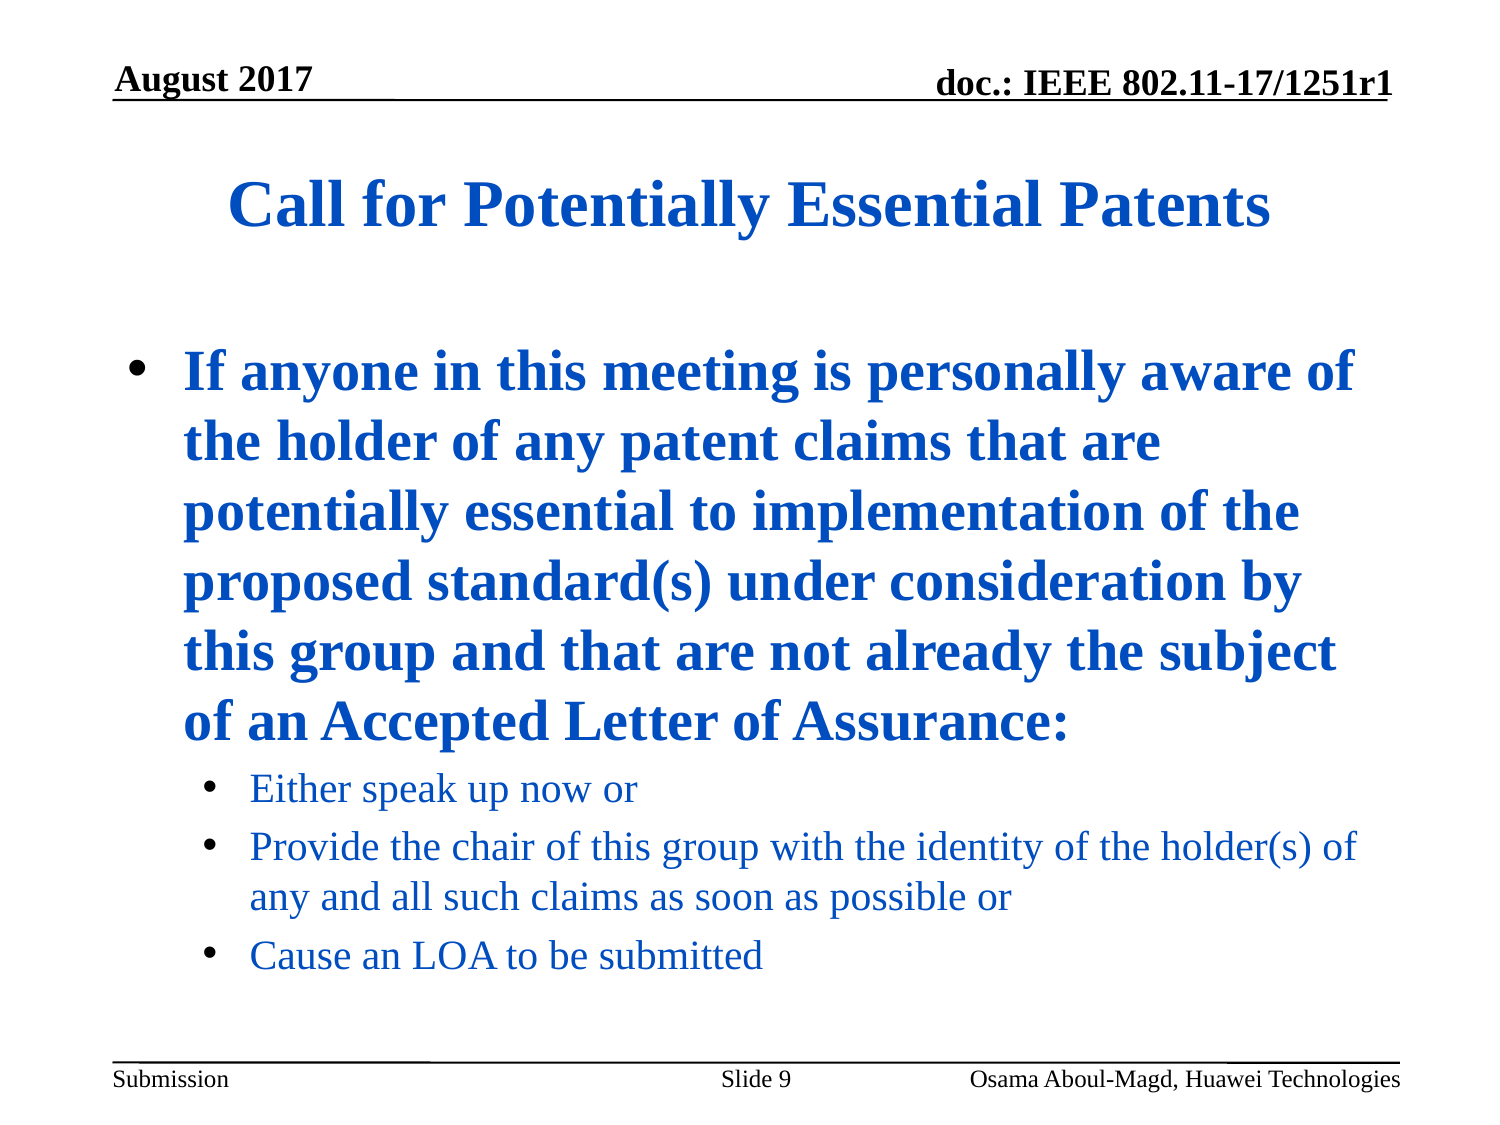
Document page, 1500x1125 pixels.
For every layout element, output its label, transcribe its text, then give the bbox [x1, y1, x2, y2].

title Call for Potentially Essential Patents [112, 112, 1388, 288]
footer Osama Aboul-Magd, Huawei Technologies [878, 1061, 1402, 1093]
slide_number Slide 9 [712, 1061, 800, 1123]
list If anyone in this meeting is personally aware of the holder of any patent claims that are potentially essential to implementation of the proposed standard(s) under consideration by this group and that are not already the subject of an Accepted Letter of Assurance: Either speak up now or Provide the chair of this group with the identity of the holder(s) of any and all such claims as soon as possible or Cause an LOA to be submitted [112, 324, 1388, 1000]
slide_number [114, 54, 423, 100]
